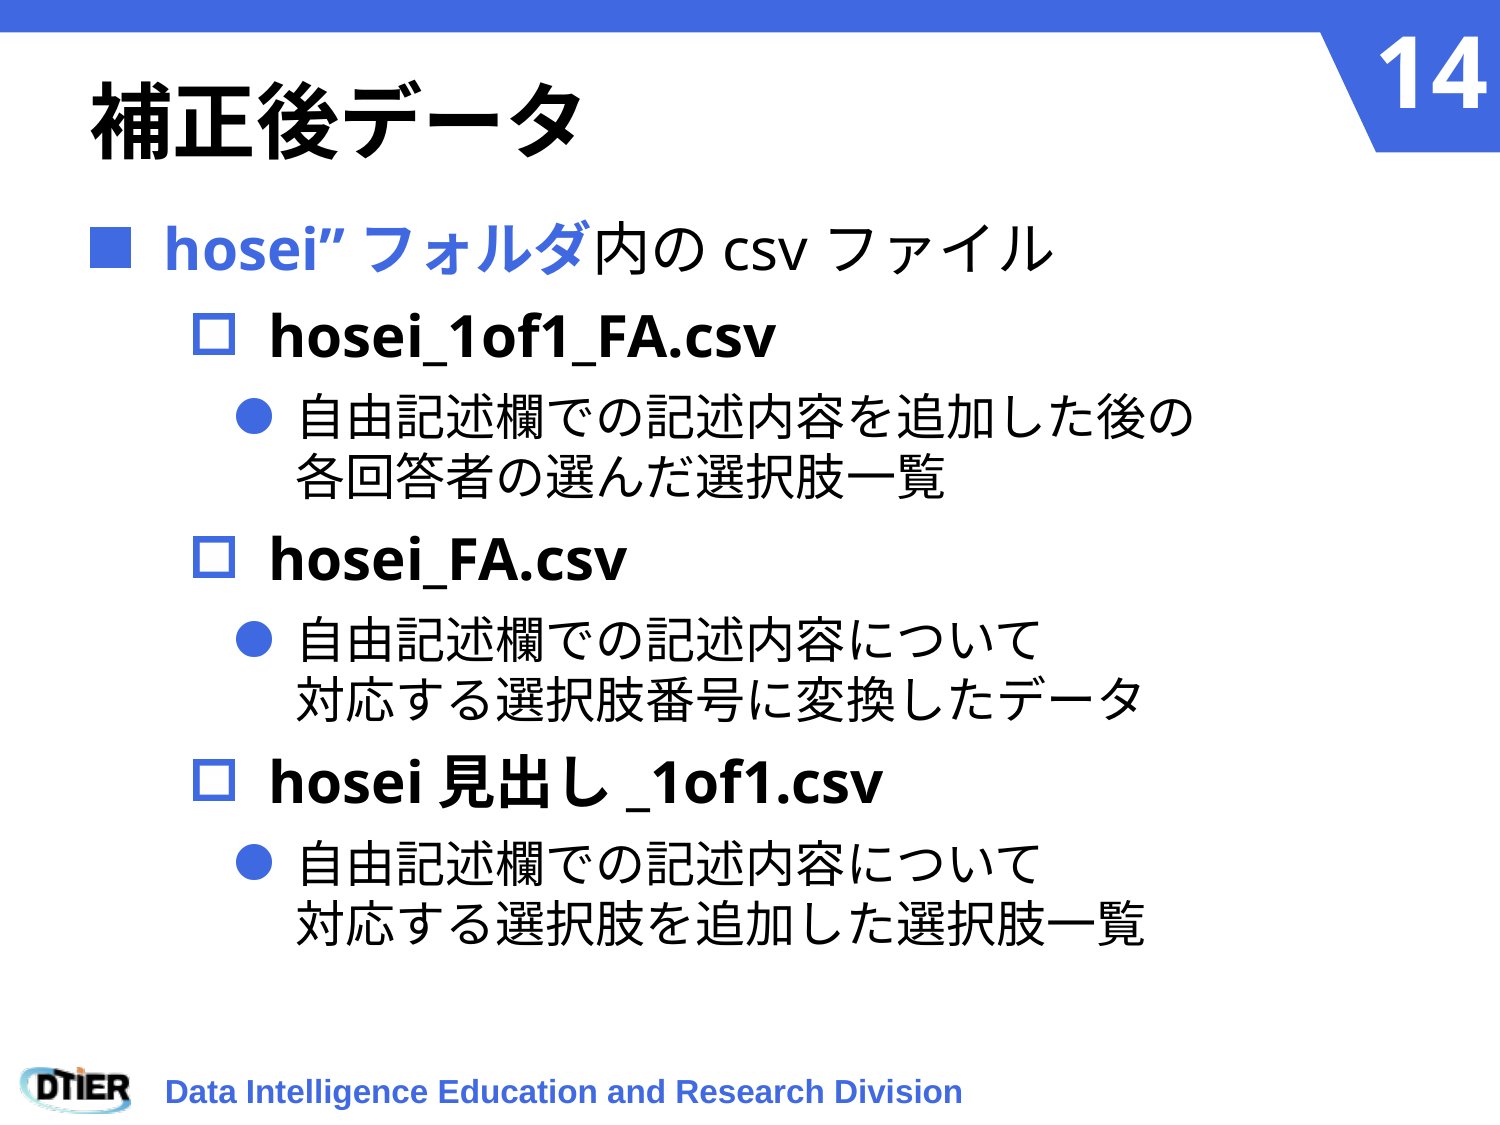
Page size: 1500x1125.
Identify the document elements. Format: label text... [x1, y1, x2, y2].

picture [19, 1067, 131, 1114]
picture [193, 313, 235, 355]
picture [236, 398, 272, 434]
picture [90, 227, 131, 268]
title 補正後データ [75, 59, 1397, 180]
picture [193, 759, 235, 801]
picture [236, 621, 272, 657]
list hosei”フォルダ内のcsvファイル hosei_1of1_FA.csv 自由記述欄での記述内容を追加した後の 各回答者の選んだ選択肢一覧 hosei_FA.csv 自由記述欄での記述内容について 対応する選択肢番号に変換したデータ hosei見出し_1of1.csv 自由記述欄での記述内容について 対応する選択肢を追加した選択肢一覧 [75, 205, 1425, 1038]
picture [236, 844, 272, 880]
picture [193, 536, 235, 578]
